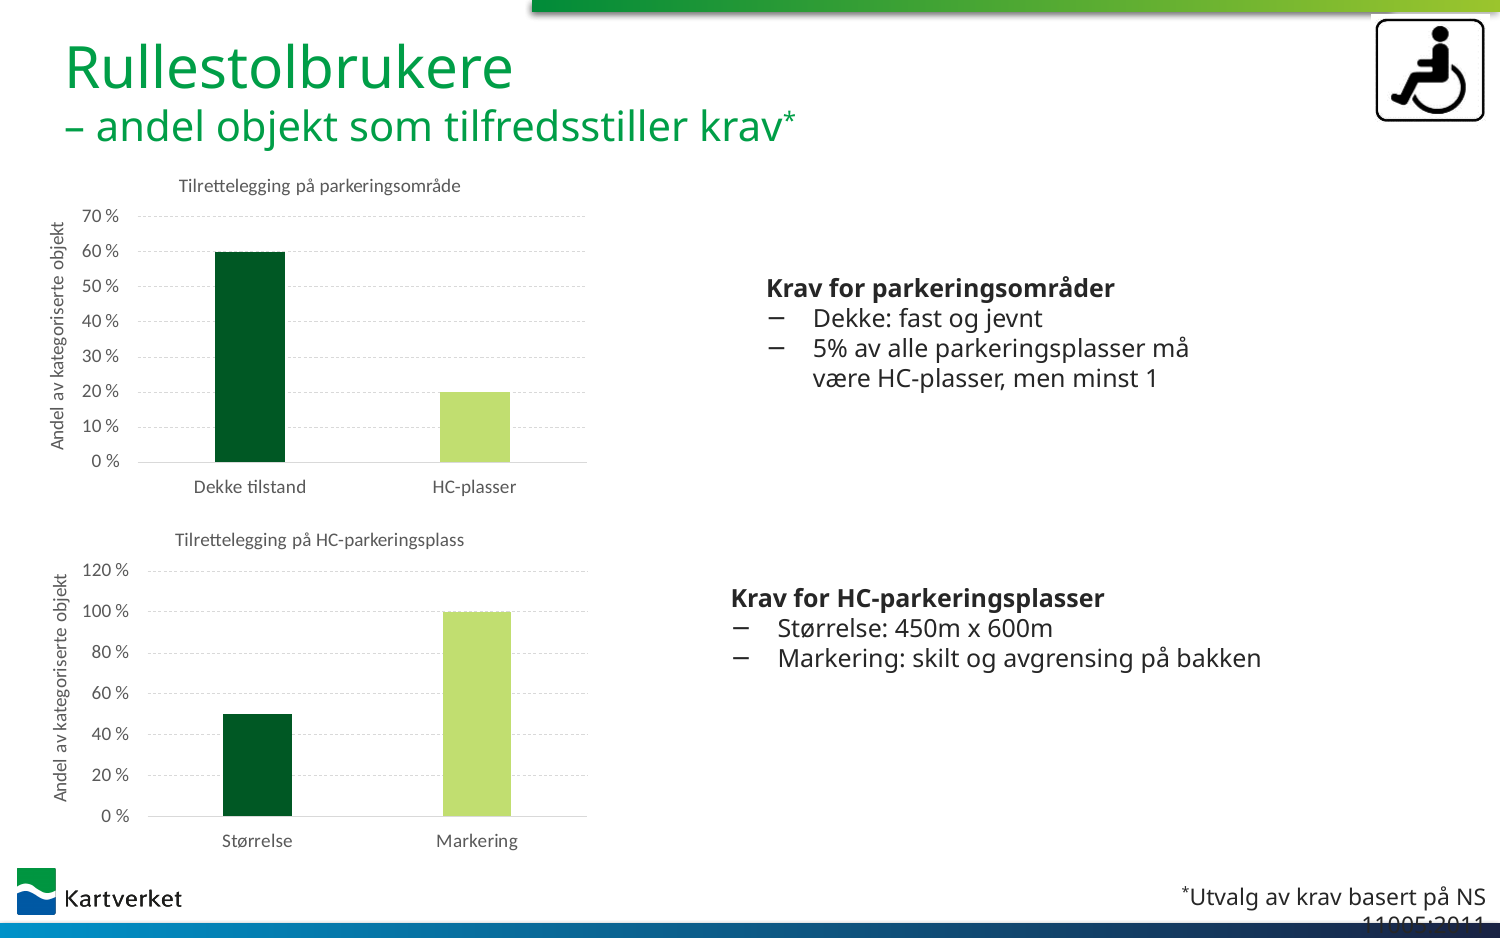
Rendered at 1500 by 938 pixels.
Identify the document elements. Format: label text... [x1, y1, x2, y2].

text_box Krav for parkeringsområder Dekke: fast og jevnt 5% av alle parkeringsplasser må være HC-plasser, men minst 1 [751, 264, 1232, 400]
picture [1371, 13, 1491, 127]
text_box Rullestolbrukere – andel objekt som tilfredsstiller krav* [49, 23, 1431, 158]
picture [41, 520, 598, 859]
text_box *Utvalg av krav basert på NS 11005:2011 [1068, 873, 1500, 938]
picture [41, 166, 598, 505]
text_box Krav for HC-parkeringsplasser Størrelse: 450m x 600m Markering: skilt og avgrensing på bakken [715, 574, 1278, 680]
